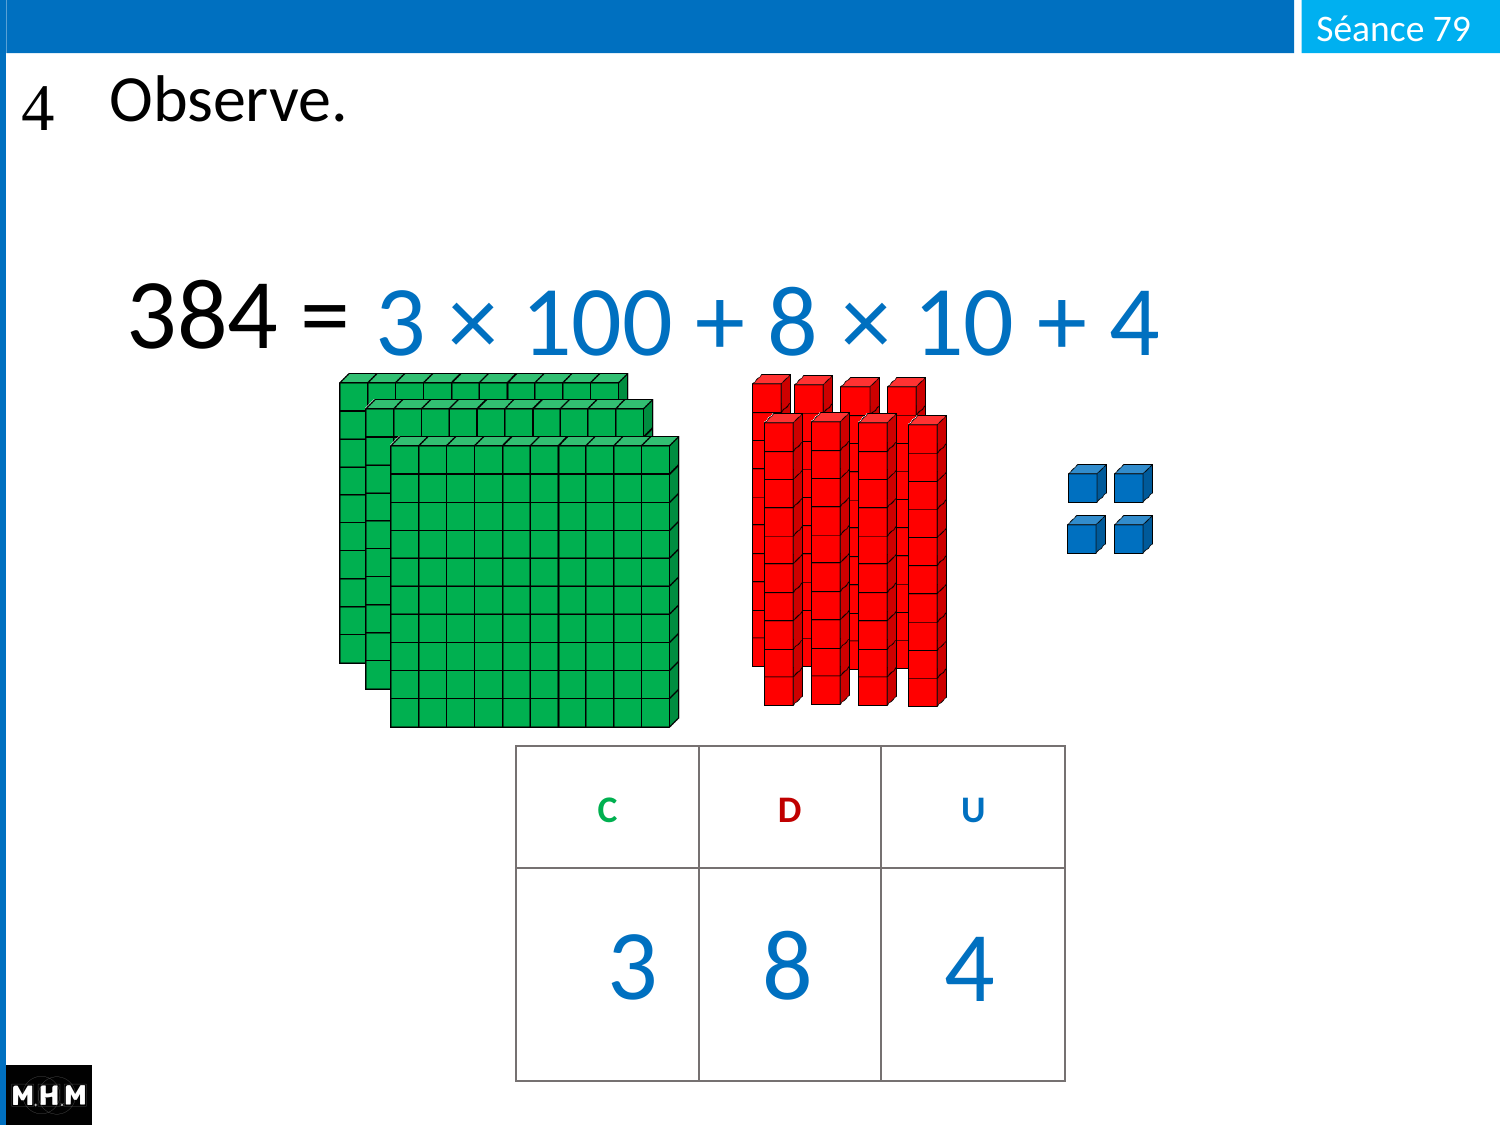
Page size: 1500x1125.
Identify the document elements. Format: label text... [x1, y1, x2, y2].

picture [1065, 462, 1109, 504]
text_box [515, 746, 1065, 1081]
picture [1111, 462, 1155, 504]
text_box 384 = … [111, 240, 361, 376]
title Observe. [94, 57, 1389, 144]
picture [6, 1065, 92, 1125]
picture [335, 370, 681, 730]
picture [1111, 513, 1155, 555]
picture [1064, 513, 1108, 555]
text_box 3 × 100 + 8 × 10 + 4 [361, 239, 1325, 383]
picture [749, 372, 950, 709]
